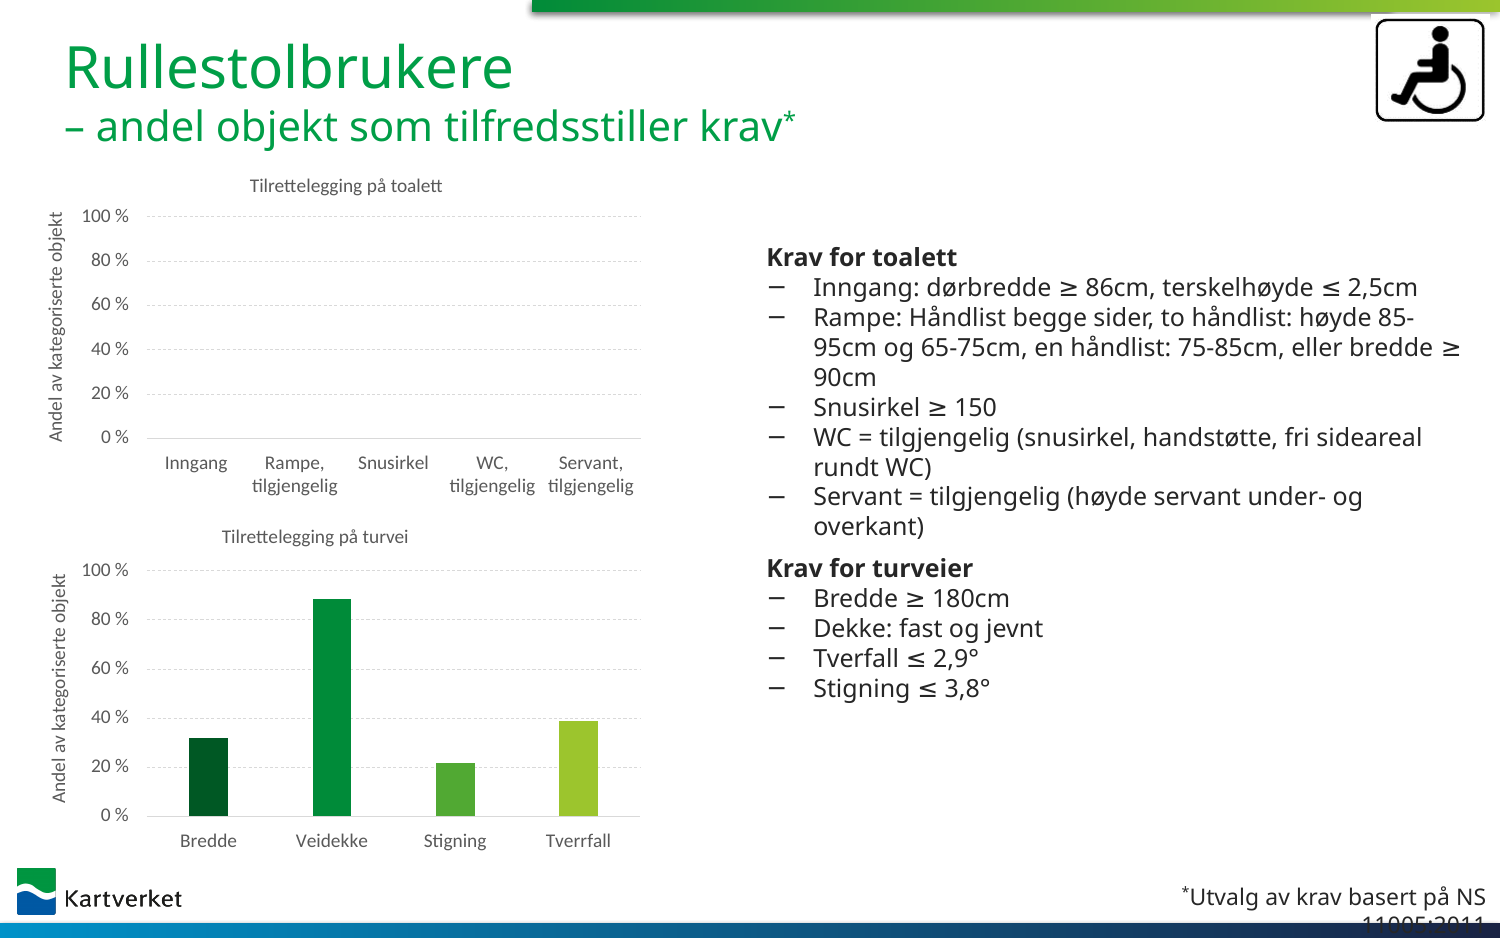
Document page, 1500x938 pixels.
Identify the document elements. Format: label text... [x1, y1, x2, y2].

text_box *Utvalg av krav basert på NS 11005:2011 [1068, 873, 1500, 938]
text_box Krav for turveier Bredde ≥ 180cm Dekke: fast og jevnt Tverfall ≤ 2,9° Stigning ≤ 3,8° [751, 545, 1483, 710]
text_box Rullestolbrukere – andel objekt som tilfredsstiller krav* [49, 14, 1431, 158]
picture [41, 520, 652, 859]
picture [41, 166, 652, 505]
picture [1371, 13, 1491, 127]
text_box Krav for toalett Inngang: dørbredde ≥ 86cm, terskelhøyde ≤ 2,5cm Rampe: Håndlist begge sider, to håndlist: høyde 85-95cm og 65-75cm, en håndlist: 75-85cm, eller bredde ≥ 90cm Snusirkel ≥ 150 WC = tilgjengelig (snusirkel, handstøtte, fri sideareal rundt WC) Servant = tilgjengelig (høyde servant under- og overkant) [751, 234, 1483, 545]
